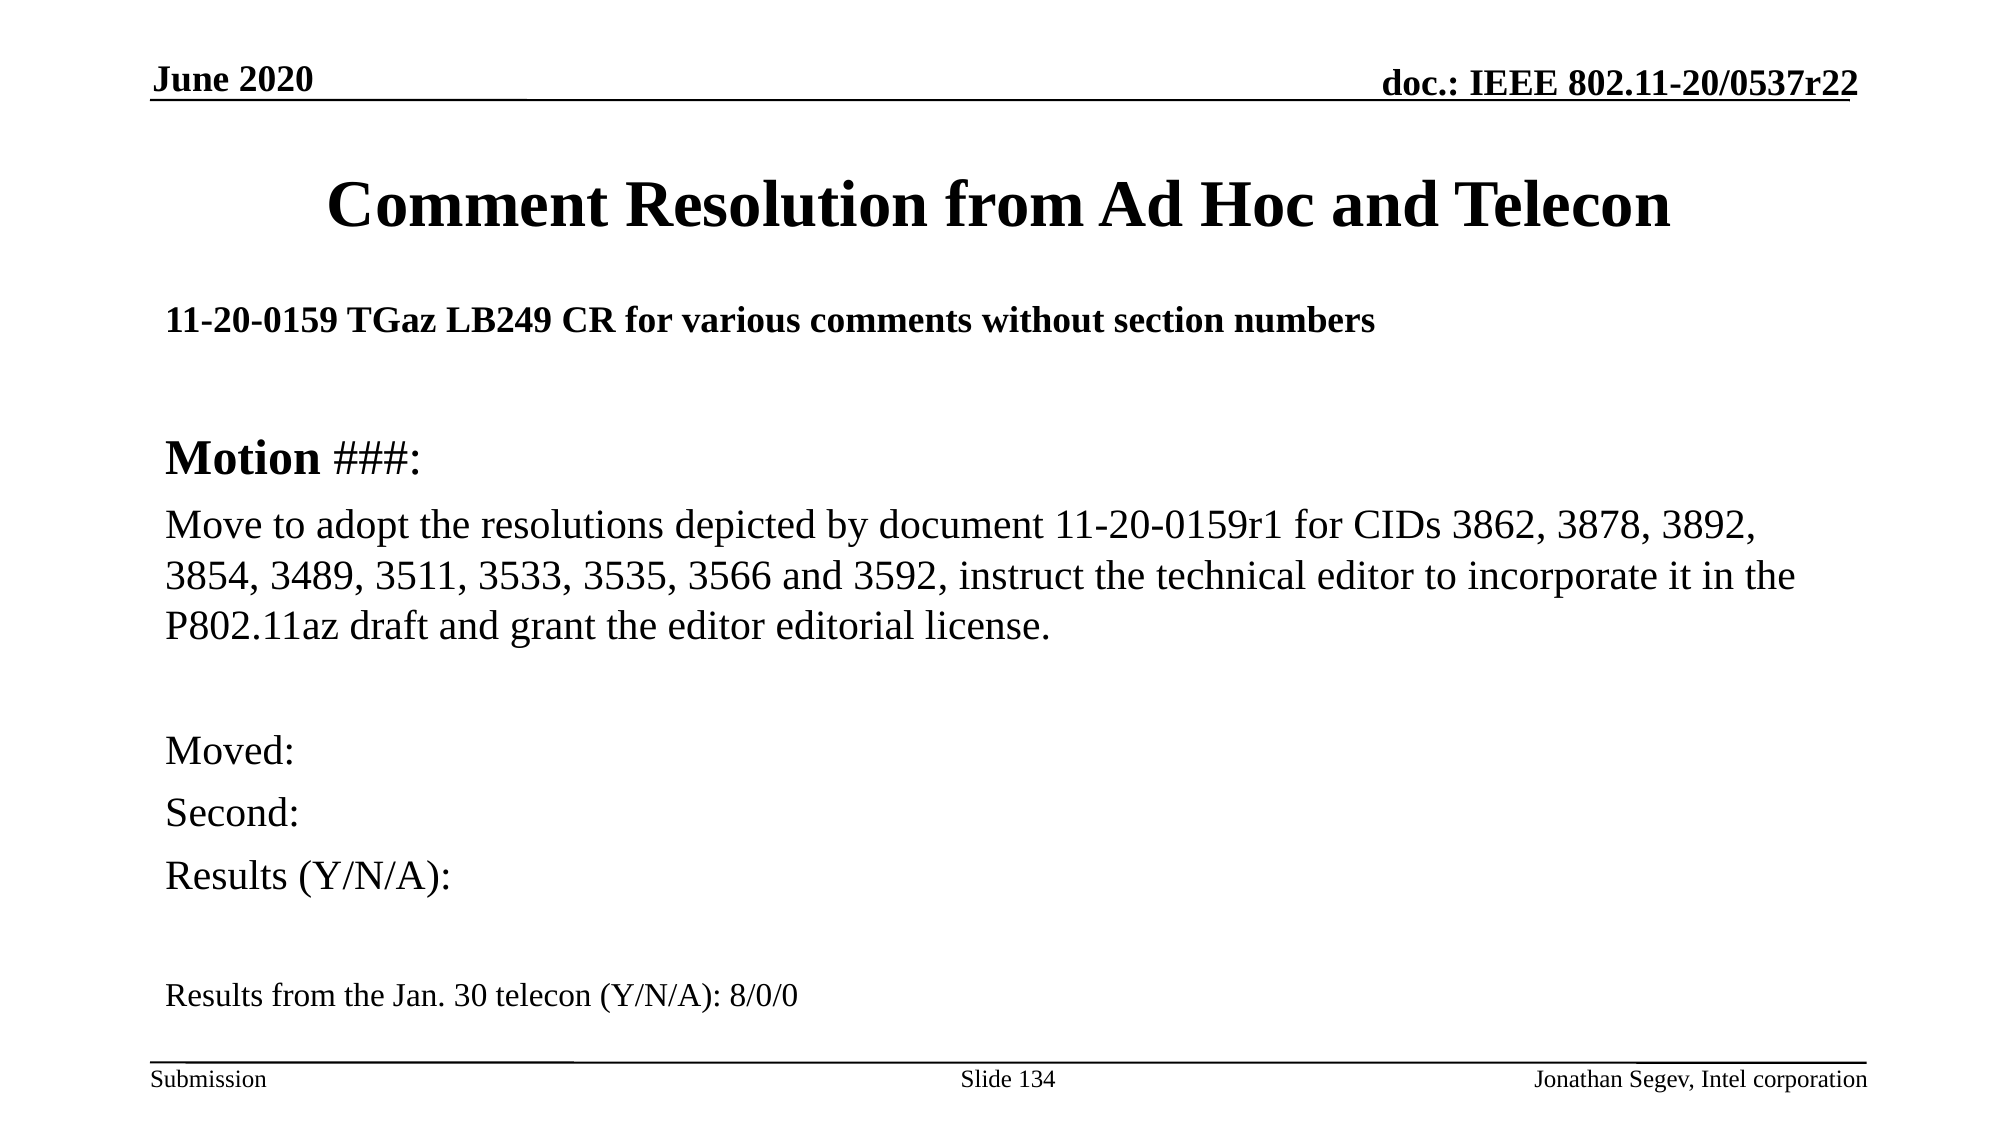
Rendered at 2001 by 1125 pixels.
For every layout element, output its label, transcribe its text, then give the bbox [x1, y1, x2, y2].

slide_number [152, 54, 563, 100]
slide_number Slide 134 [950, 1061, 1067, 1123]
list 11-20-0159 TGaz LB249 CR for various comments without section numbers Motion ###: Move to adopt the resolutions depicted by document 11-20-0159r1 for CIDs 3862, 3878, 3892, 3854, 3489, 3511, 3533, 3535, 3566 and 3592, instruct the technical editor to incorporate it in the P802.11az draft and grant the editor editorial license. Moved: Second: Results (Y/N/A): Results from the Jan. 30 telecon (Y/N/A): 8/0/0 [149, 286, 1850, 1000]
title Comment Resolution from Ad Hoc and Telecon [149, 112, 1850, 286]
footer Jonathan Segev, Intel corporation [1171, 1061, 1869, 1093]
